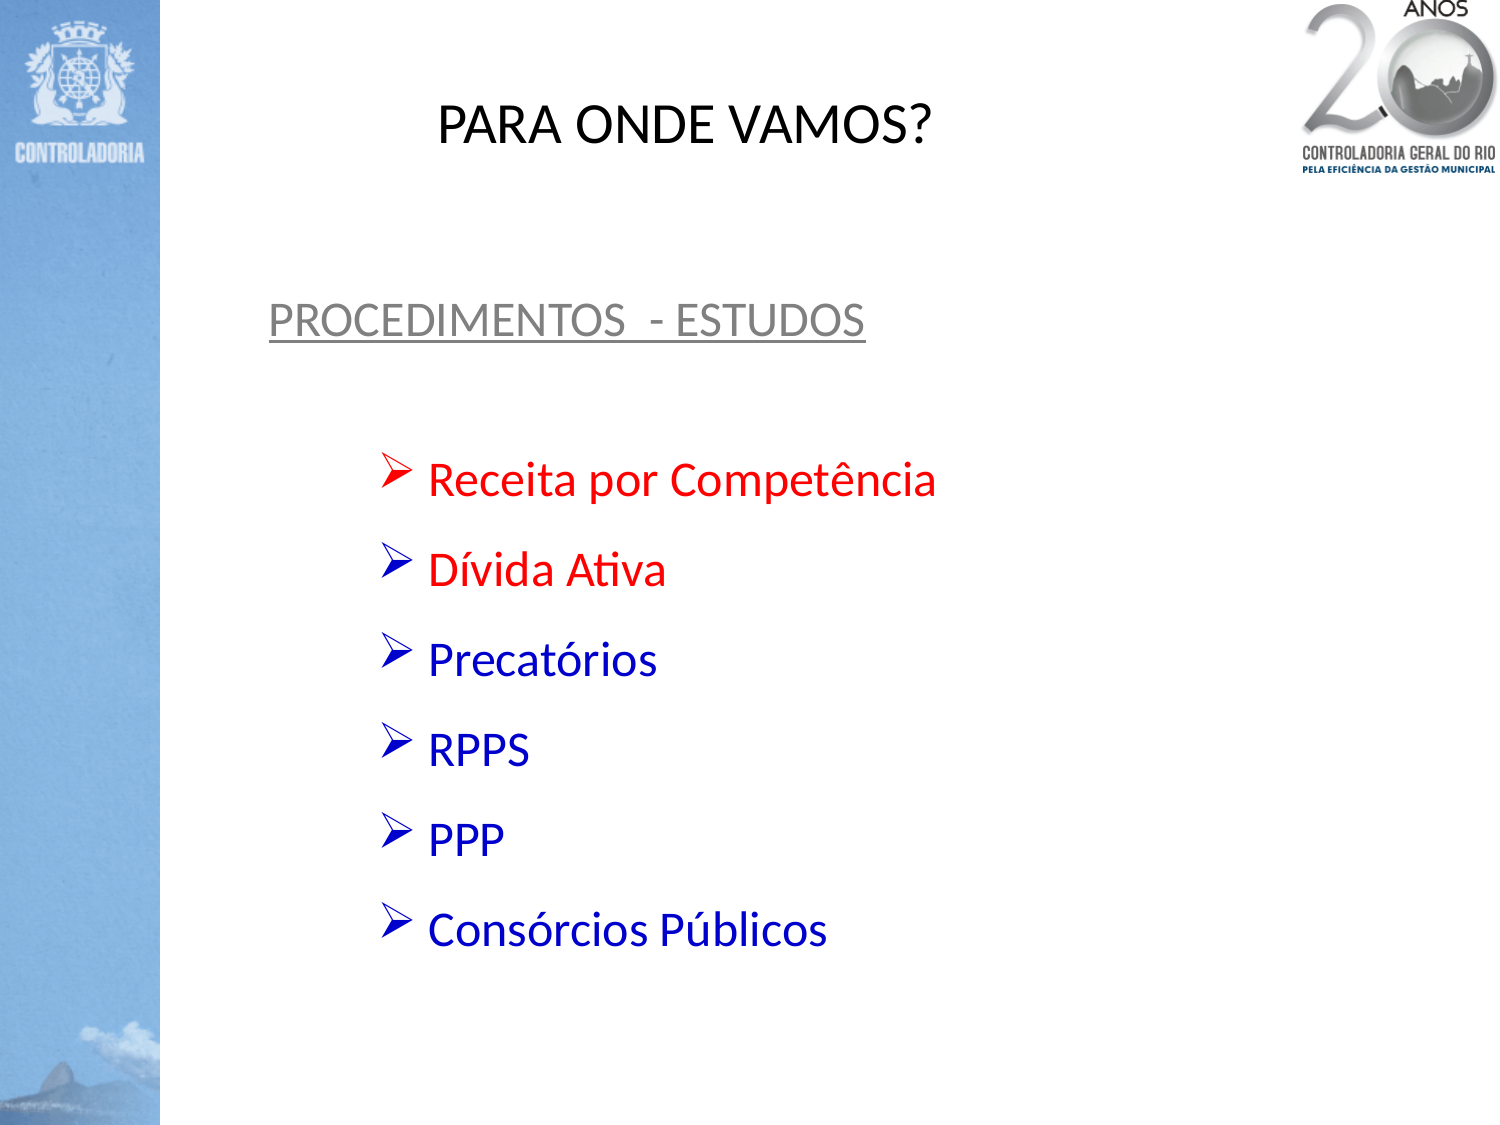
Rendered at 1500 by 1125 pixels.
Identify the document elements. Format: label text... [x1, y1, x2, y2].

picture [1299, 0, 1500, 173]
text_box Receita por Competência Dívida Ativa Precatórios RPPS PPP Consórcios Públicos [362, 408, 965, 964]
picture [0, 0, 160, 1125]
text_box PROCEDIMENTOS - ESTUDOS [253, 278, 1090, 354]
text_box PARA ONDE VAMOS? [422, 78, 951, 163]
